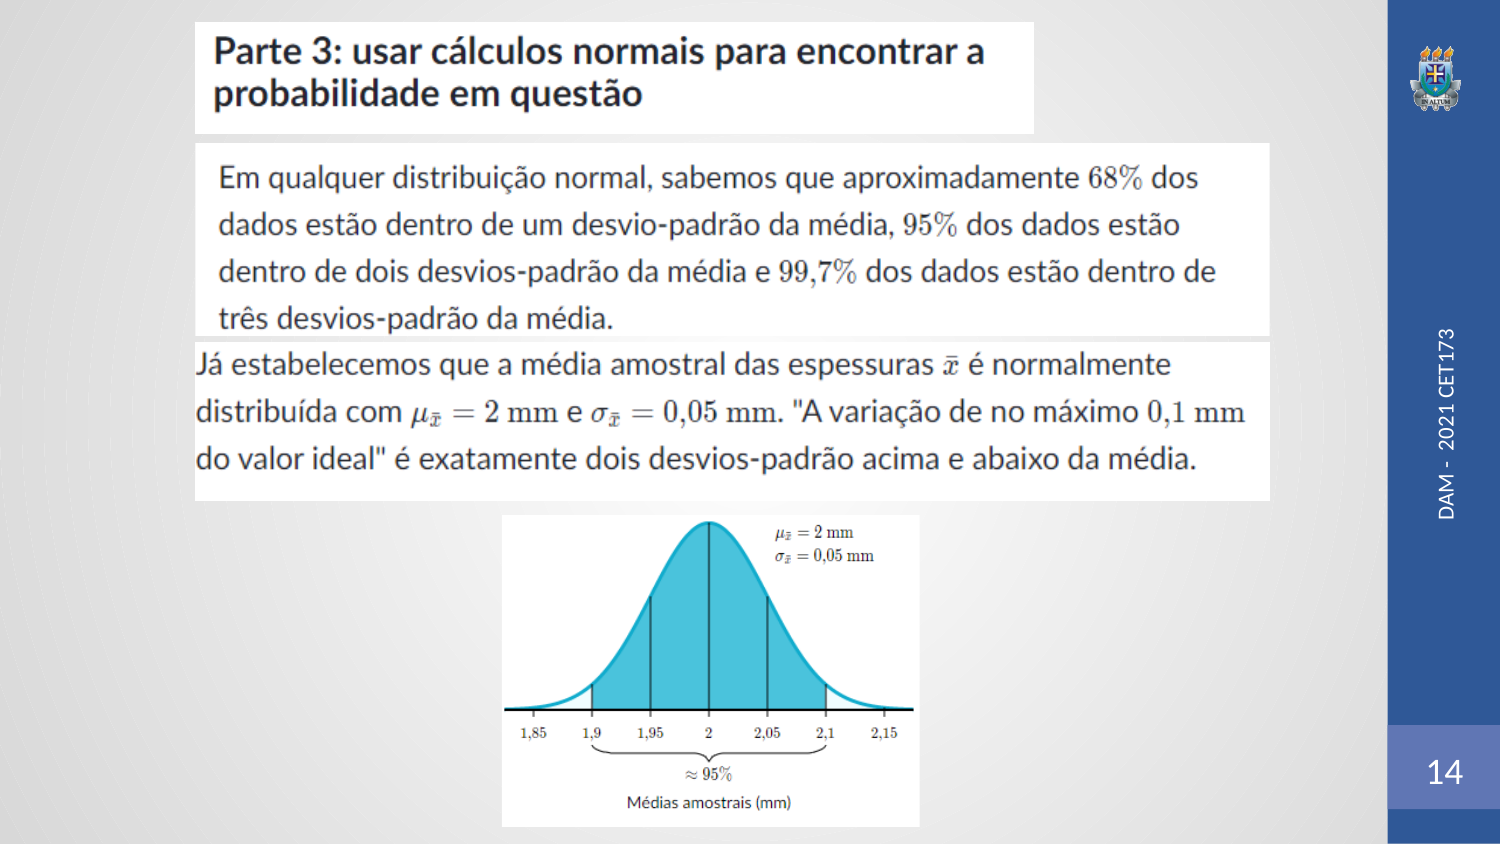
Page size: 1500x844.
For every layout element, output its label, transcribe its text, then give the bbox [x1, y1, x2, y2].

picture [1410, 46, 1461, 111]
picture [501, 515, 920, 827]
picture [195, 22, 1034, 134]
text_box <número> [1399, 744, 1490, 794]
picture [195, 142, 1270, 336]
picture [195, 342, 1270, 501]
